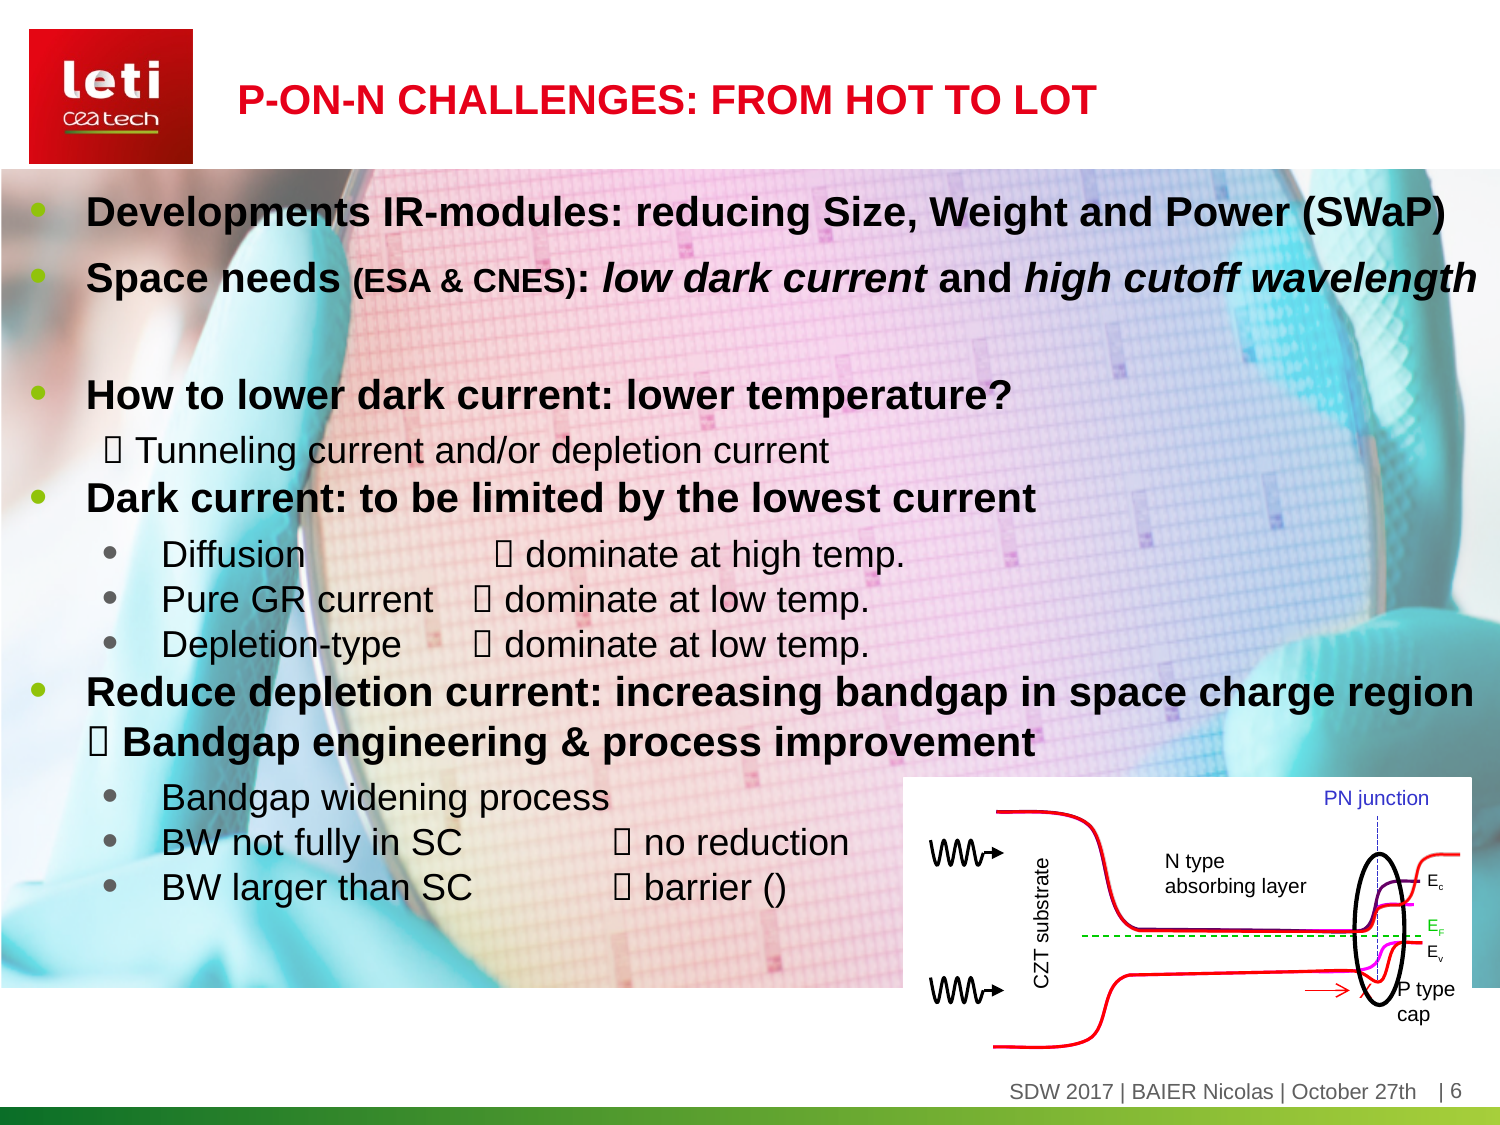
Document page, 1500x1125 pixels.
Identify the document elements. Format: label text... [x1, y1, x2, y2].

title P-on-n challenges: from HOT to LOT [237, 30, 1443, 165]
text_box [903, 778, 1472, 1083]
text_box [0, 167, 1500, 990]
picture [29, 29, 193, 164]
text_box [996, 783, 1461, 933]
footer SDW 2017 | BAIER Nicolas | October 27th [0, 1077, 1424, 1105]
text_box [930, 777, 1472, 1048]
